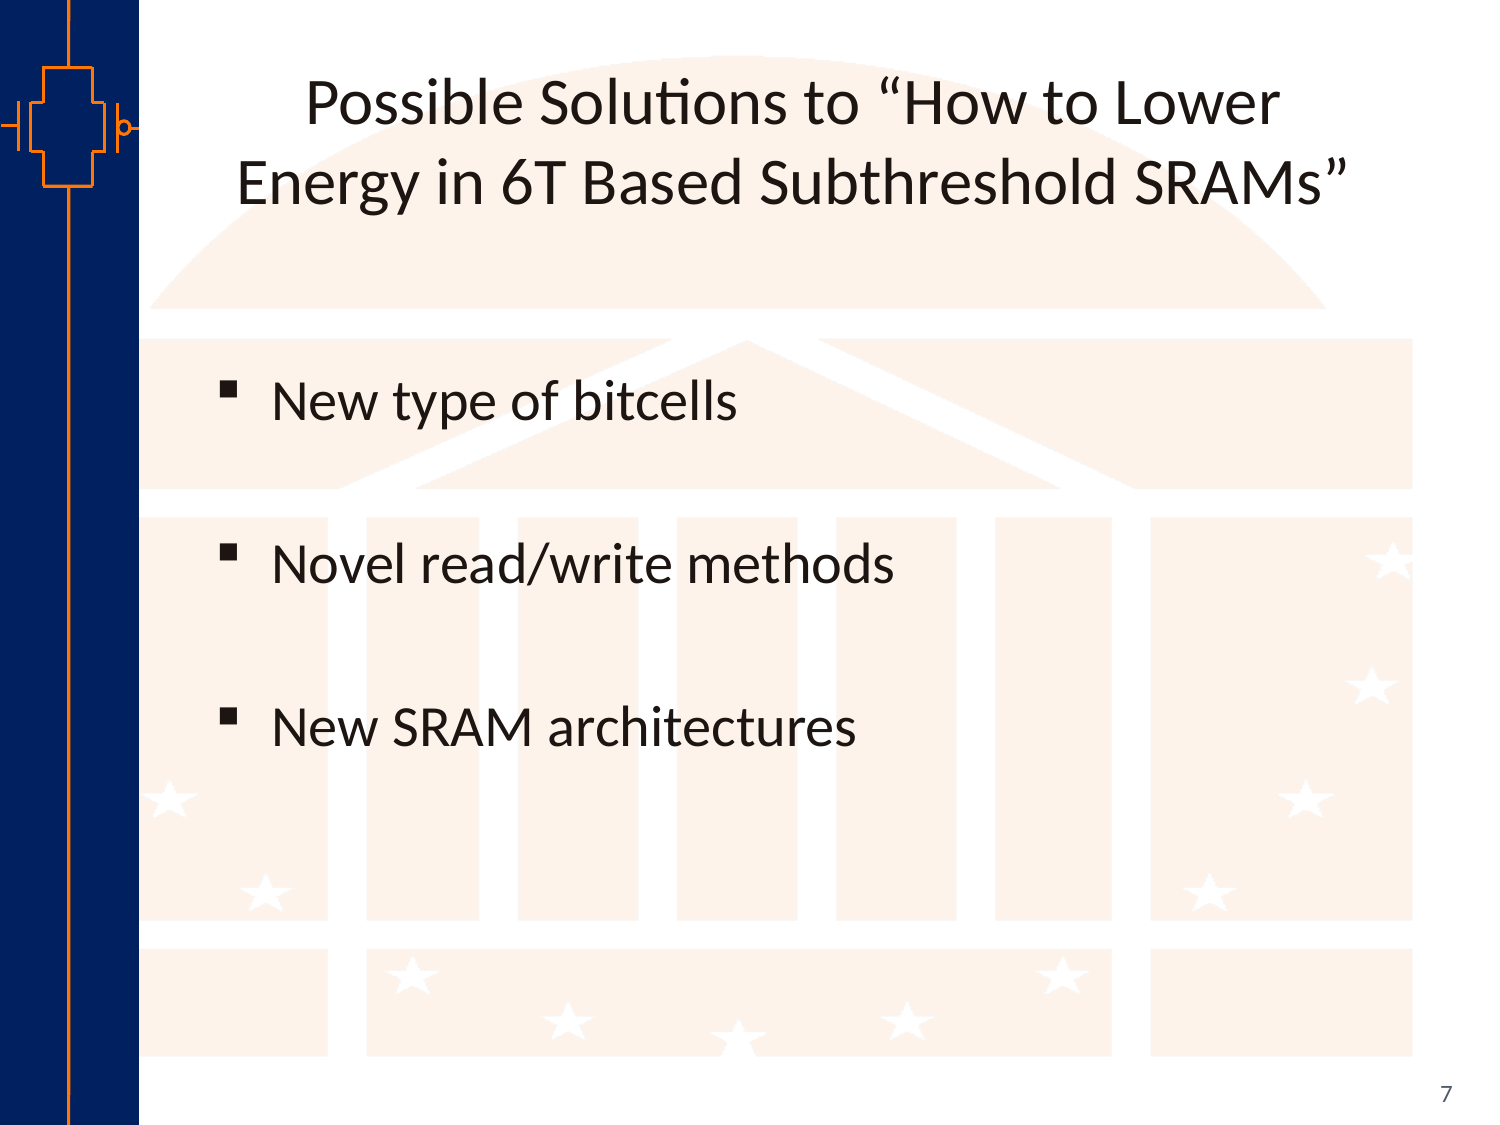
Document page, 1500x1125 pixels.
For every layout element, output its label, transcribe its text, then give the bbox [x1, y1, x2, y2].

list New type of bitcells Novel read/write methods New SRAM architectures [200, 262, 1425, 988]
slide_number 7 [1425, 1062, 1488, 1123]
title Possible Solutions to “How to Lower Energy in 6T Based Subthreshold SRAMs” [200, 37, 1388, 225]
